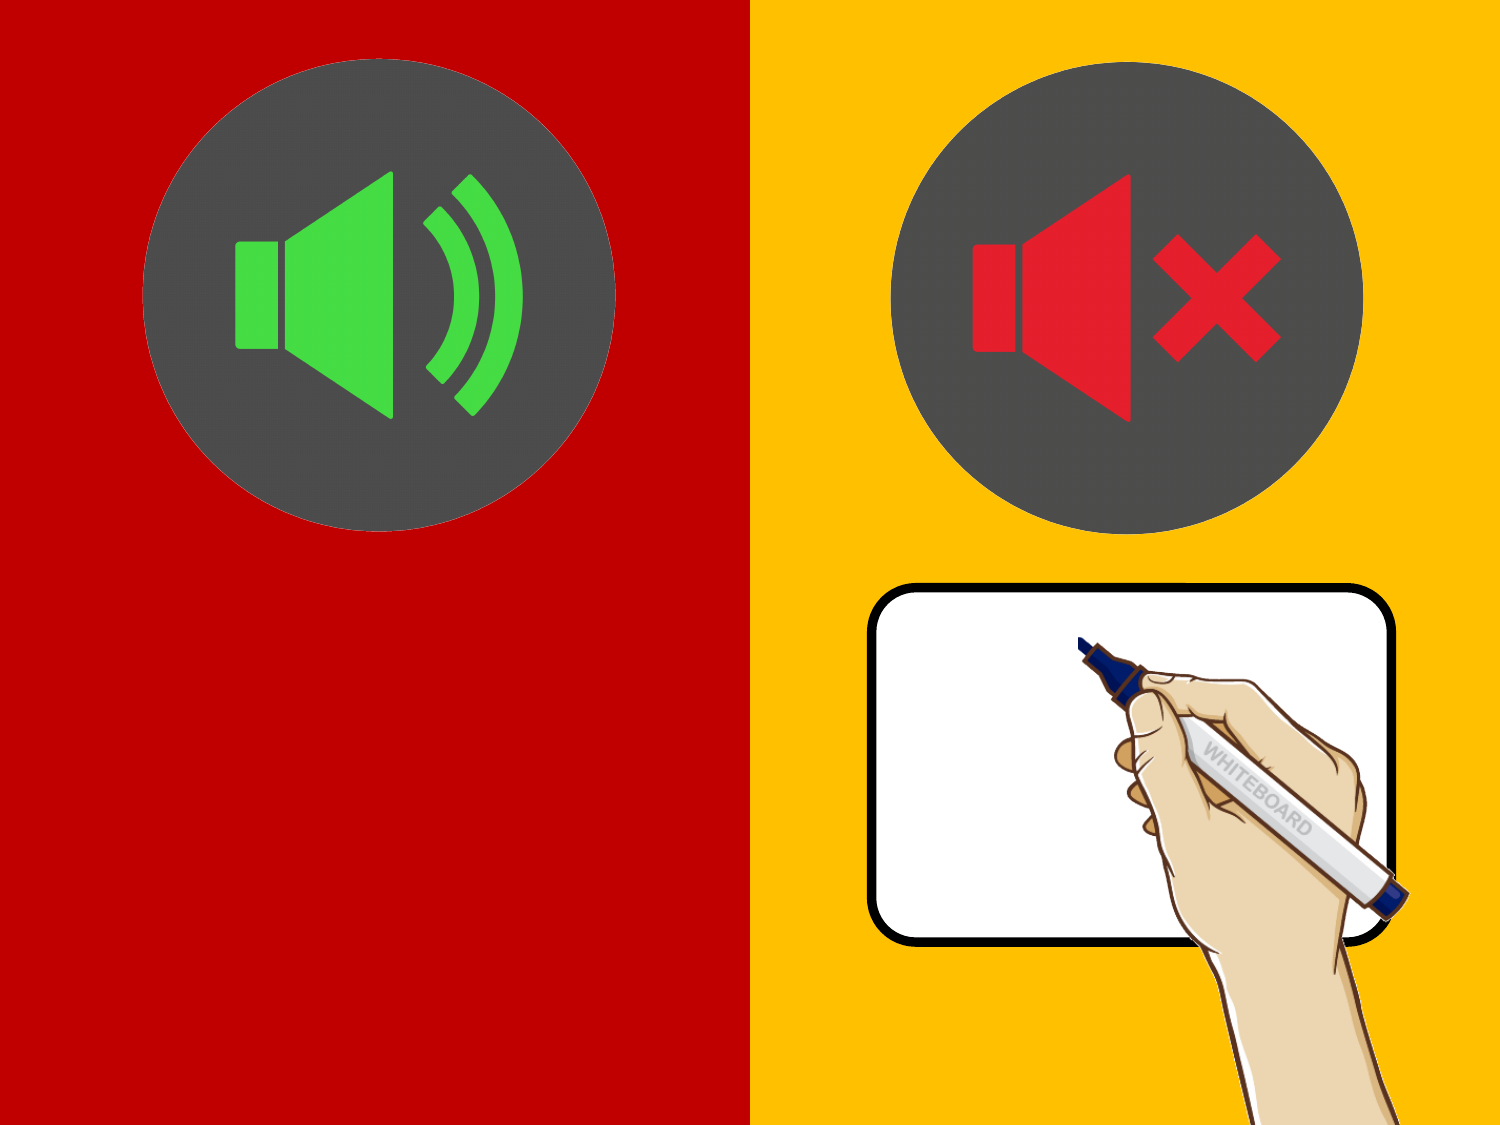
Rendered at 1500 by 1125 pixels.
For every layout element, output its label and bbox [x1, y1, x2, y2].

text_box [871, 587, 1436, 1125]
picture [772, 42, 1460, 931]
picture [123, 45, 637, 550]
table_header [0, 0, 750, 1125]
table_header [750, 0, 1500, 1125]
